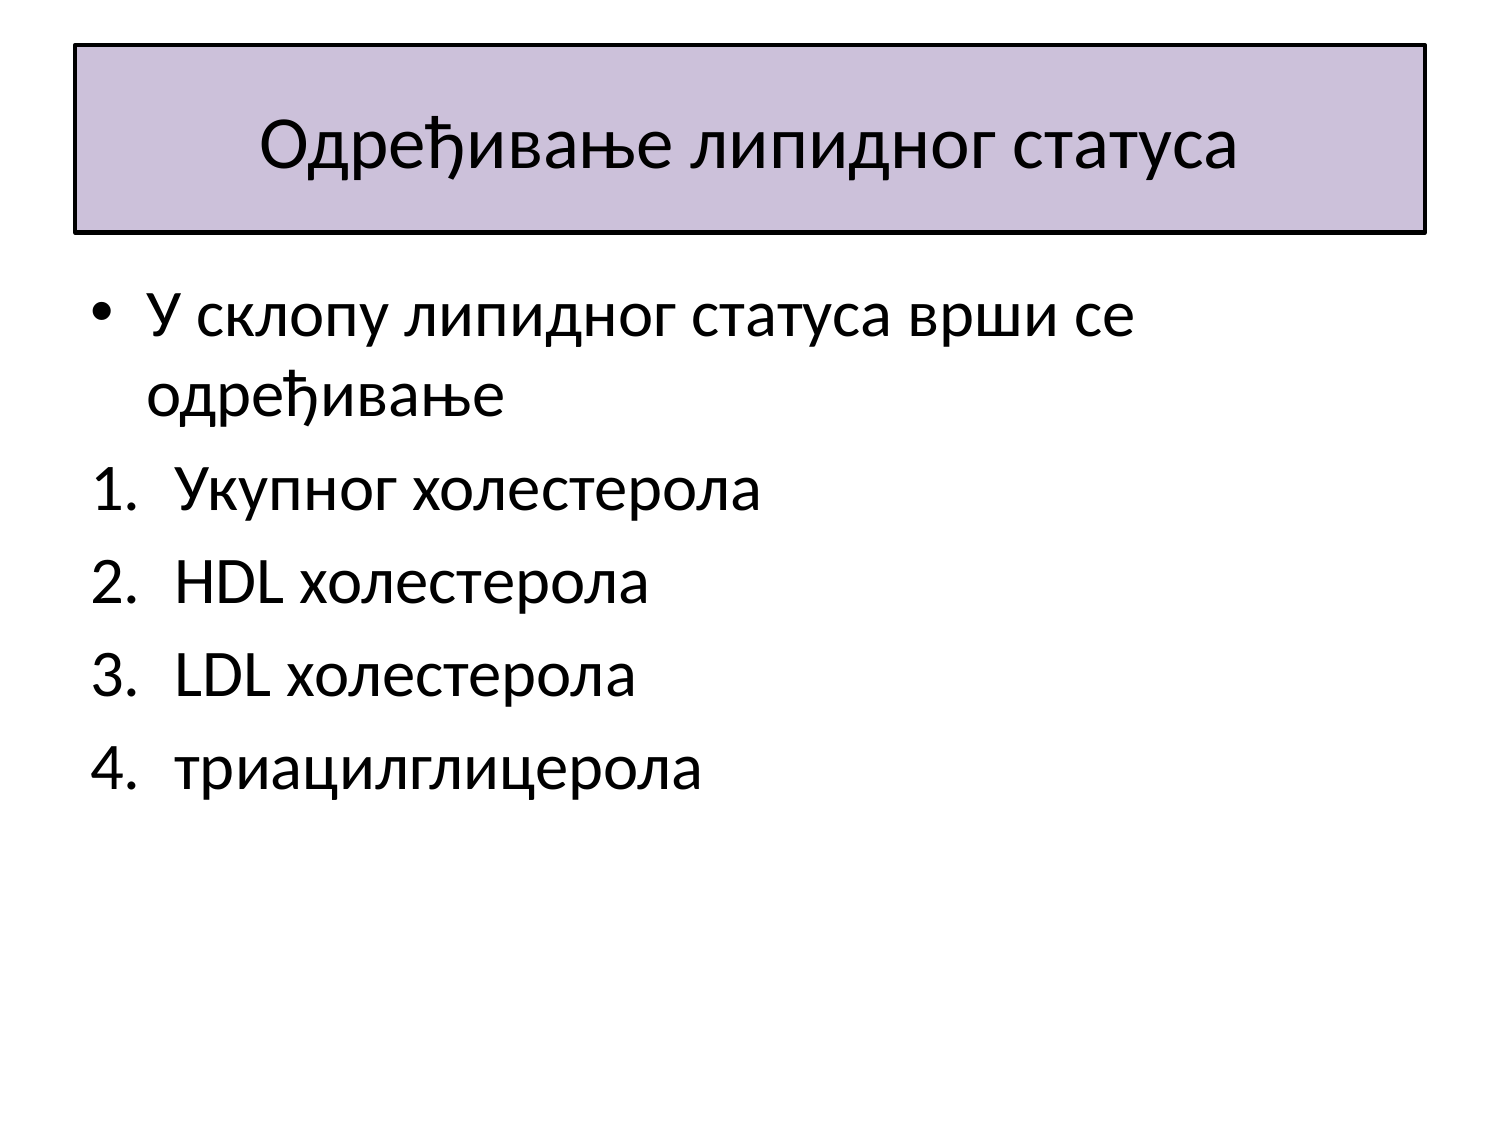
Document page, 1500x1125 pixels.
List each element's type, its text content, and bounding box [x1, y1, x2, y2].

list У склопу липидног статуса врши се одређивање Укупног холестерола HDL холестерола LDL холестерола триацилглицерола [75, 262, 1425, 1005]
title Одређивање липидног статуса [73, 43, 1427, 235]
